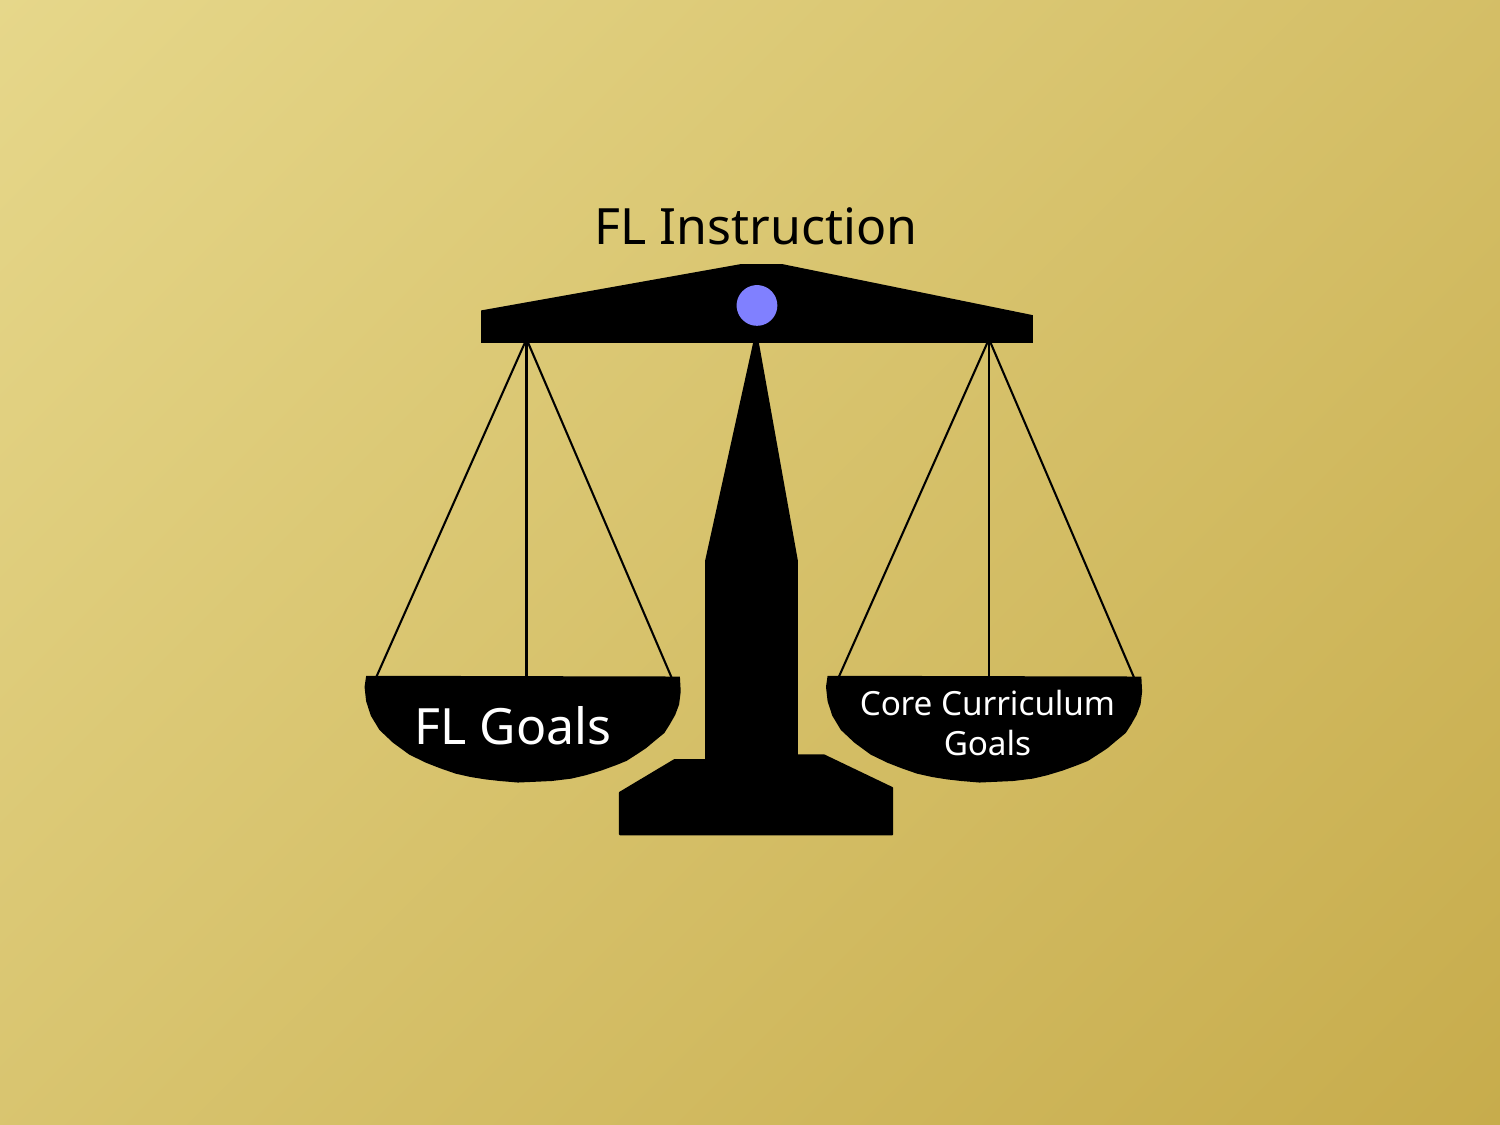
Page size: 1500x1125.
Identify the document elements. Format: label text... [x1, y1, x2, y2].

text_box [362, 262, 1144, 838]
text_box FL Instruction [562, 187, 950, 260]
